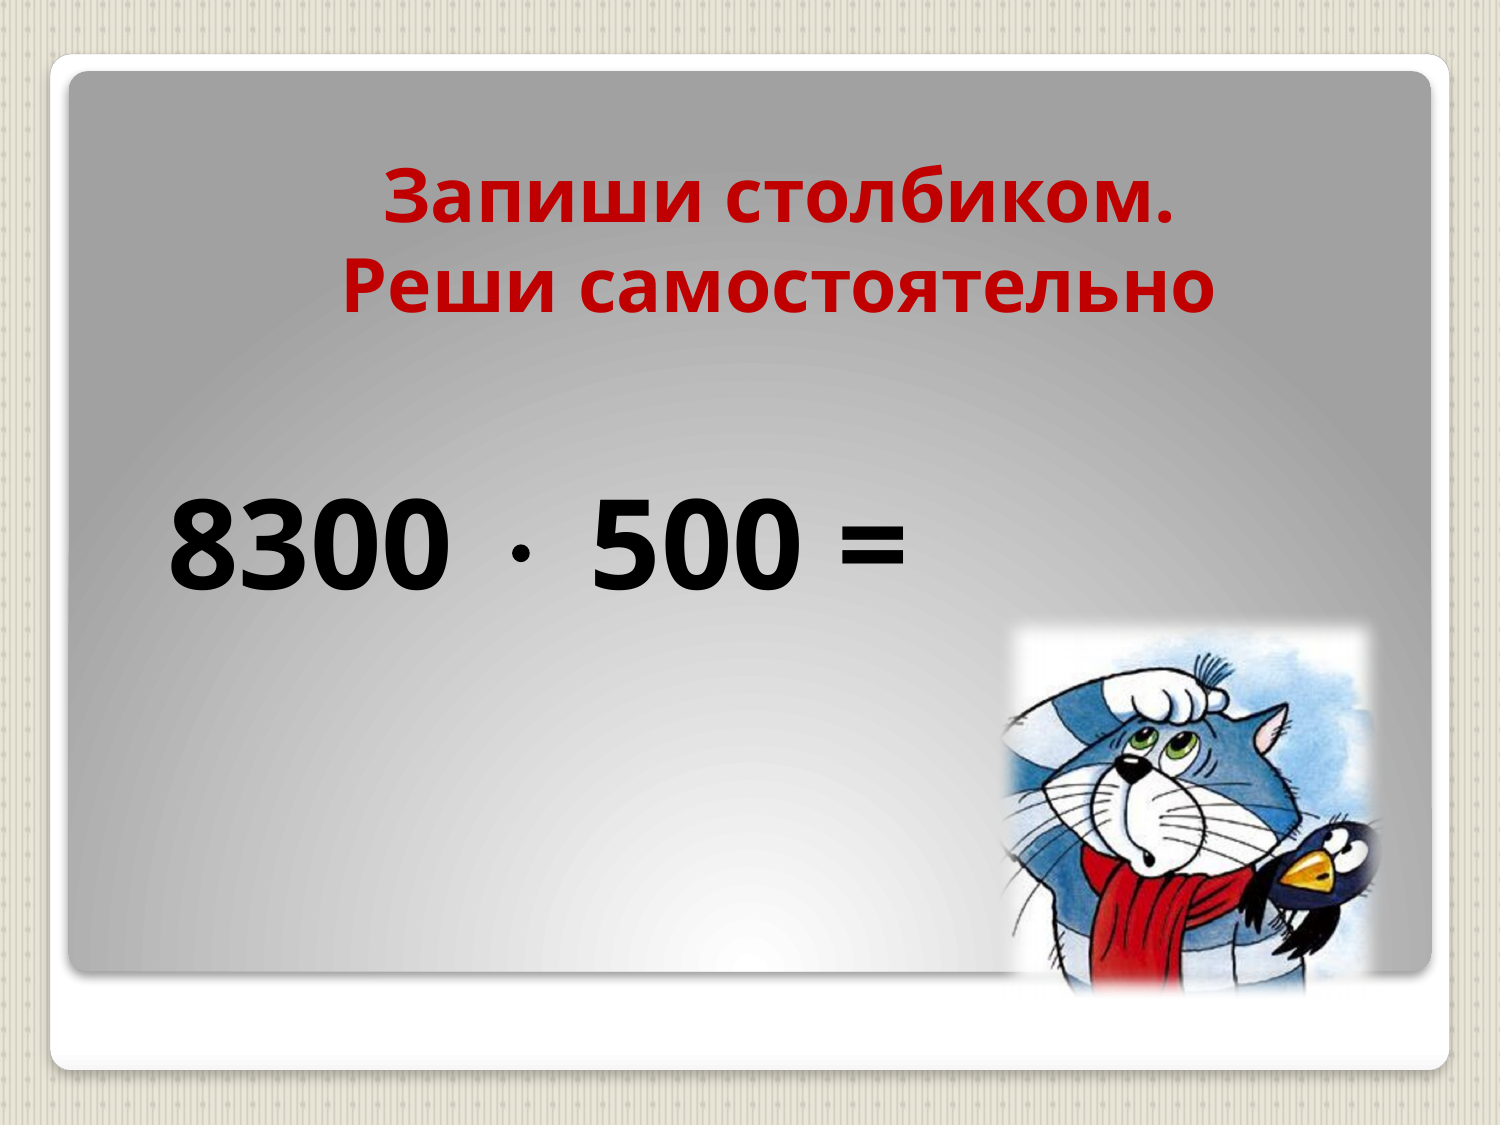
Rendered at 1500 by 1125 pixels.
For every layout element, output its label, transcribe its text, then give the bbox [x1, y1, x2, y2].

picture [995, 609, 1387, 1000]
text_box 8300  500 = [152, 456, 1383, 622]
text_box Запиши столбиком. Реши самостоятельно [128, 140, 1430, 336]
